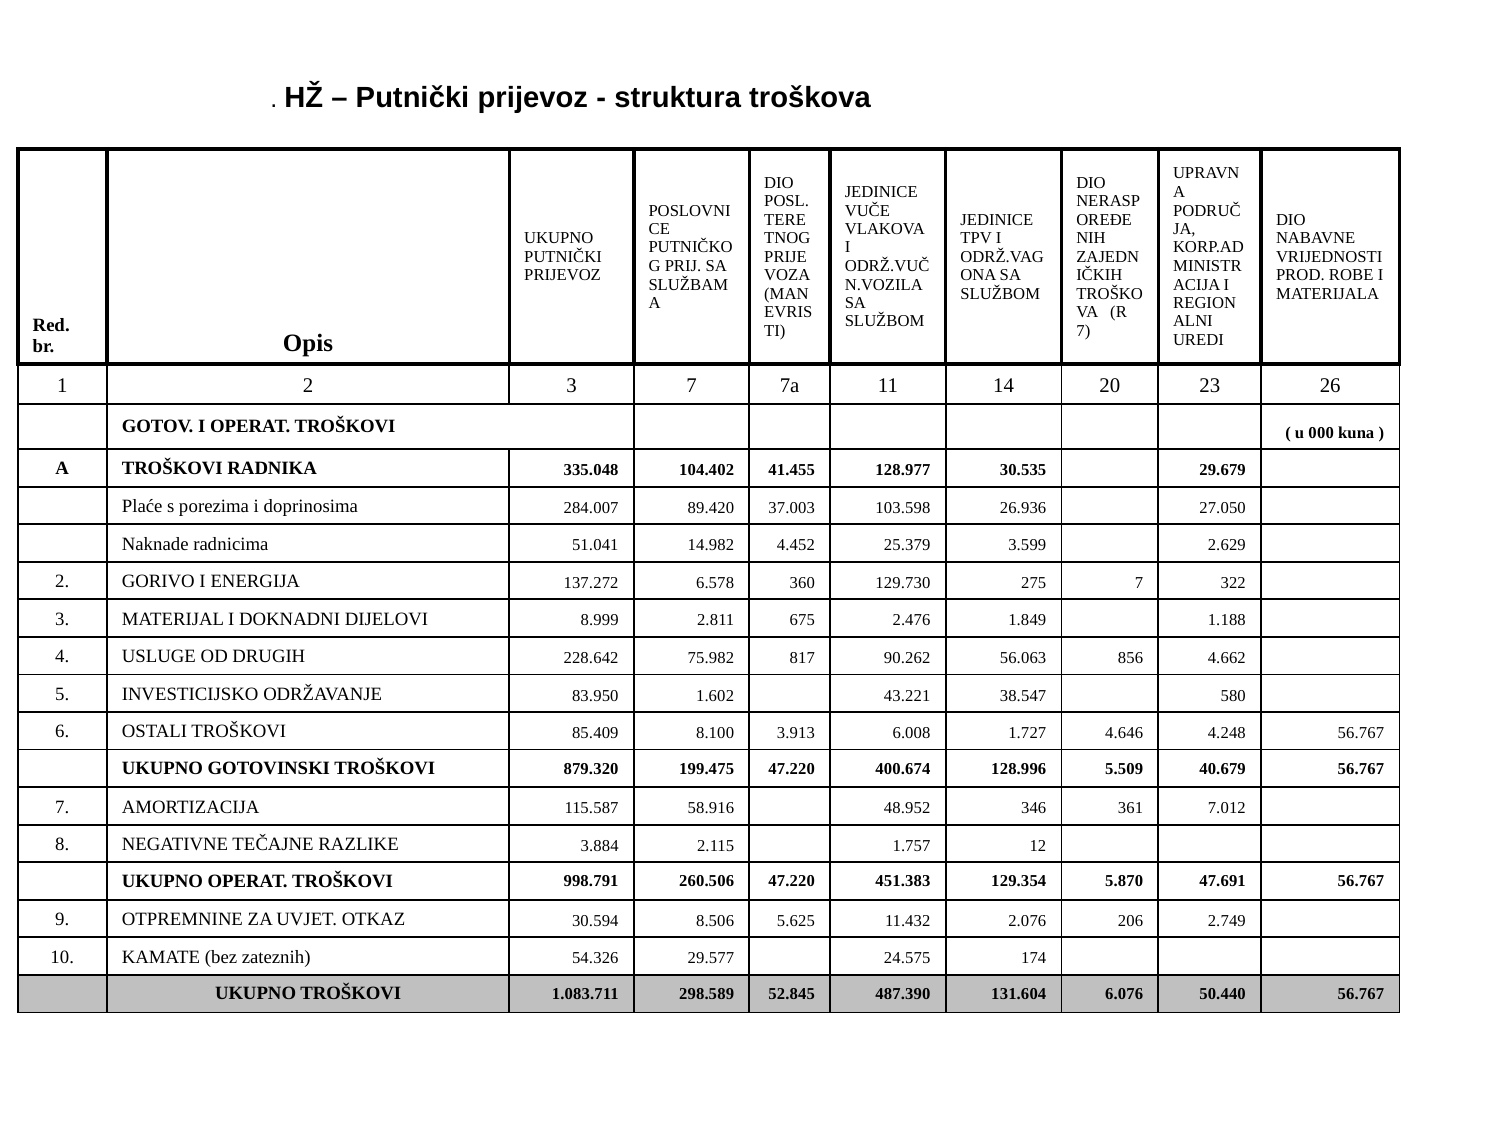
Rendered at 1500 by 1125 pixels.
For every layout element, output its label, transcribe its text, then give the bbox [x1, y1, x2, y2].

table_cell 7. [19, 788, 106, 824]
table_cell [19, 863, 106, 899]
table_cell [750, 826, 829, 861]
table_cell 174 [947, 938, 1061, 974]
table_cell 26 [1262, 366, 1399, 403]
table_header JEDINICE TPV I ODRŽ.VAGONA SA SLUŽBOM [947, 151, 1060, 362]
table_cell 8.999 [510, 600, 633, 636]
table_cell [1262, 600, 1399, 636]
table_cell 30.594 [510, 901, 633, 936]
table_cell 2.076 [947, 901, 1061, 936]
table_cell 41.455 [750, 450, 829, 486]
table_cell 260.506 [635, 863, 748, 899]
table_cell 199.475 [635, 750, 748, 786]
table_cell 56.063 [947, 638, 1061, 674]
table_cell 2.115 [635, 826, 748, 861]
table_cell 7.012 [1159, 788, 1260, 824]
table_cell Plaće s porezima i doprinosima [108, 488, 508, 523]
table_cell 56.767 [1262, 750, 1399, 786]
table_cell [1062, 600, 1157, 636]
table_cell 131.604 [947, 976, 1061, 1012]
table_cell KAMATE (bez zateznih) [108, 938, 508, 974]
table_cell 128.996 [947, 750, 1061, 786]
table_cell 129.730 [831, 563, 945, 598]
table_cell UKUPNO OPERAT. TROŠKOVI [108, 863, 508, 899]
table_cell 103.598 [831, 488, 945, 523]
table_cell AMORTIZACIJA [108, 788, 508, 824]
table_cell 40.679 [1159, 750, 1260, 786]
table_header DIO NABAVNE VRIJEDNOSTI PROD. ROBE I MATERIJALA [1263, 151, 1398, 362]
table_cell 4.452 [750, 525, 829, 561]
table_cell 14.982 [635, 525, 748, 561]
table_cell [1159, 826, 1260, 861]
table_cell 400.674 [831, 750, 945, 786]
table_cell [1062, 938, 1157, 974]
table_cell 1 [19, 366, 106, 403]
table_cell 10. [19, 938, 106, 974]
table_cell 115.587 [510, 788, 633, 824]
table_cell 4. [19, 638, 106, 674]
table_cell 29.577 [635, 938, 748, 974]
table_cell [947, 405, 1061, 448]
table_cell 228.642 [510, 638, 633, 674]
table_cell [1262, 563, 1399, 598]
table_cell 580 [1159, 675, 1260, 711]
table_cell 24.575 [831, 938, 945, 974]
table_cell 5.625 [750, 901, 829, 936]
table_cell 3. [19, 600, 106, 636]
table_cell 275 [947, 563, 1061, 598]
table_cell [1262, 675, 1399, 711]
table_cell A [19, 450, 106, 486]
table_cell [1062, 525, 1157, 561]
table_cell 12 [947, 826, 1061, 861]
table_cell 7a [750, 366, 829, 403]
table_cell Naknade radnicima [108, 525, 508, 561]
table_cell [19, 488, 106, 523]
table_cell 54.326 [510, 938, 633, 974]
table_cell 856 [1062, 638, 1157, 674]
table_cell 26.936 [947, 488, 1061, 523]
table_cell USLUGE OD DRUGIH [108, 638, 508, 674]
table_cell 20 [1062, 366, 1157, 403]
table_cell 1.083.711 [510, 976, 633, 1012]
table_cell 360 [750, 563, 829, 598]
table_cell 48.952 [831, 788, 945, 824]
table_cell 998.791 [510, 863, 633, 899]
table_cell [1062, 488, 1157, 523]
table_cell 1.849 [947, 600, 1061, 636]
table_cell [19, 750, 106, 786]
table_cell 52.845 [750, 976, 829, 1012]
table_cell 3.599 [947, 525, 1061, 561]
table_cell [1159, 938, 1260, 974]
table_cell 11 [831, 366, 945, 403]
table_cell 206 [1062, 901, 1157, 936]
table_cell 3.913 [750, 713, 829, 749]
table_cell 47.220 [750, 750, 829, 786]
table_cell 47.691 [1159, 863, 1260, 899]
table_cell 7 [1062, 563, 1157, 598]
table_cell [750, 405, 829, 448]
table_cell 5.509 [1062, 750, 1157, 786]
table_cell 11.432 [831, 901, 945, 936]
table_cell 2.749 [1159, 901, 1260, 936]
table_header Opis [109, 151, 508, 362]
table_cell 3.884 [510, 826, 633, 861]
table_cell 47.220 [750, 863, 829, 899]
table_cell 2.629 [1159, 525, 1260, 561]
table_cell MATERIJAL I DOKNADNI DIJELOVI [108, 600, 508, 636]
table_cell [750, 938, 829, 974]
table_cell 4.662 [1159, 638, 1260, 674]
table_cell 56.767 [1262, 713, 1399, 749]
table_cell 8. [19, 826, 106, 861]
table_cell 30.535 [947, 450, 1061, 486]
table_cell 7 [635, 366, 748, 403]
table_cell TROŠKOVI RADNIKA [108, 450, 508, 486]
table_cell 346 [947, 788, 1061, 824]
table_cell [1262, 826, 1399, 861]
table_cell INVESTICIJSKO ODRŽAVANJE [108, 675, 508, 711]
table_cell 27.050 [1159, 488, 1260, 523]
table_header UKUPNO PUTNIČKI PRIJEVOZ [511, 151, 632, 362]
table_cell 5. [19, 675, 106, 711]
table_cell [1062, 450, 1157, 486]
table_cell 38.547 [947, 675, 1061, 711]
table_cell [1262, 938, 1399, 974]
text_box . HŽ – Putnički prijevoz - struktura troškova [255, 70, 1120, 121]
table_cell 2.811 [635, 600, 748, 636]
table_cell 487.390 [831, 976, 945, 1012]
table_cell 2.476 [831, 600, 945, 636]
table_cell [750, 675, 829, 711]
table_cell 6.578 [635, 563, 748, 598]
table_cell 6.076 [1062, 976, 1157, 1012]
table_cell 128.977 [831, 450, 945, 486]
table_cell 5.870 [1062, 863, 1157, 899]
table_cell 90.262 [831, 638, 945, 674]
table_cell [831, 405, 945, 448]
table_cell [1159, 405, 1260, 448]
table_cell [1262, 638, 1399, 674]
table_cell 675 [750, 600, 829, 636]
table_cell 6. [19, 713, 106, 749]
table_cell 451.383 [831, 863, 945, 899]
table_cell [1062, 405, 1157, 448]
table_cell GORIVO I ENERGIJA [108, 563, 508, 598]
table_header DIO NERASPOREĐENIH ZAJEDNIČKIH TROŠKOVA (R 7) [1063, 151, 1157, 362]
table_cell 89.420 [635, 488, 748, 523]
table_cell NEGATIVNE TEČAJNE RAZLIKE [108, 826, 508, 861]
table_cell 37.003 [750, 488, 829, 523]
table_cell 23 [1159, 366, 1260, 403]
table_cell OSTALI TROŠKOVI [108, 713, 508, 749]
table_cell 50.440 [1159, 976, 1260, 1012]
table_cell 335.048 [510, 450, 633, 486]
table_header Red. br. [20, 151, 105, 362]
table_cell 322 [1159, 563, 1260, 598]
table_header POSLOVNICE PUTNIČKOG PRIJ. SA SLUŽBAMA [636, 151, 748, 362]
table_cell 6.008 [831, 713, 945, 749]
table_cell 29.679 [1159, 450, 1260, 486]
table_cell 1.188 [1159, 600, 1260, 636]
table_cell 1.602 [635, 675, 748, 711]
table_cell 25.379 [831, 525, 945, 561]
table_cell UKUPNO GOTOVINSKI TROŠKOVI [108, 750, 508, 786]
table_cell 85.409 [510, 713, 633, 749]
table_cell 2. [19, 563, 106, 598]
table_cell 104.402 [635, 450, 748, 486]
table_cell 137.272 [510, 563, 633, 598]
table_cell 75.982 [635, 638, 748, 674]
table_cell 879.320 [510, 750, 633, 786]
table_cell 56.767 [1262, 976, 1399, 1012]
table_cell [1262, 450, 1399, 486]
table_cell 8.100 [635, 713, 748, 749]
table_cell GOTOV. I OPERAT. TROŠKOVI [108, 405, 633, 448]
table_cell [750, 788, 829, 824]
table_cell [19, 405, 106, 448]
table_cell [1262, 901, 1399, 936]
table_cell [19, 525, 106, 561]
table_cell 83.950 [510, 675, 633, 711]
table_cell 1.757 [831, 826, 945, 861]
table_cell [1262, 488, 1399, 523]
table_cell UKUPNO TROŠKOVI [108, 976, 508, 1012]
table_cell 43.221 [831, 675, 945, 711]
table_cell OTPREMNINE ZA UVJET. OTKAZ [108, 901, 508, 936]
table_cell 9. [19, 901, 106, 936]
table_cell [635, 405, 748, 448]
table_header DIO POSL. TERETNOG PRIJEVOZA (MANEVRISTI) [751, 151, 828, 362]
table_cell 2 [108, 366, 508, 403]
table_cell 14 [947, 366, 1061, 403]
table_cell 298.589 [635, 976, 748, 1012]
table_cell [19, 976, 106, 1012]
table_cell 56.767 [1262, 863, 1399, 899]
table_cell [1262, 788, 1399, 824]
table_cell 284.007 [510, 488, 633, 523]
table_cell 129.354 [947, 863, 1061, 899]
table_cell [1062, 675, 1157, 711]
table_cell 1.727 [947, 713, 1061, 749]
table_cell 817 [750, 638, 829, 674]
table_cell 51.041 [510, 525, 633, 561]
table_cell [1062, 826, 1157, 861]
table_cell 3 [510, 366, 633, 403]
table_header JEDINICE VUČE VLAKOVA I ODRŽ.VUČN.VOZILA SA SLUŽBOM [832, 151, 944, 362]
table_cell ( u 000 kuna ) [1262, 405, 1399, 448]
table_cell 4.646 [1062, 713, 1157, 749]
table_cell 4.248 [1159, 713, 1260, 749]
table_cell 58.916 [635, 788, 748, 824]
table_cell [1262, 525, 1399, 561]
table_cell 361 [1062, 788, 1157, 824]
table_header UPRAVNA PODRUČJA, KORP.ADMINISTRACIJA I REGIONALNI UREDI [1160, 151, 1259, 362]
table_cell 8.506 [635, 901, 748, 936]
